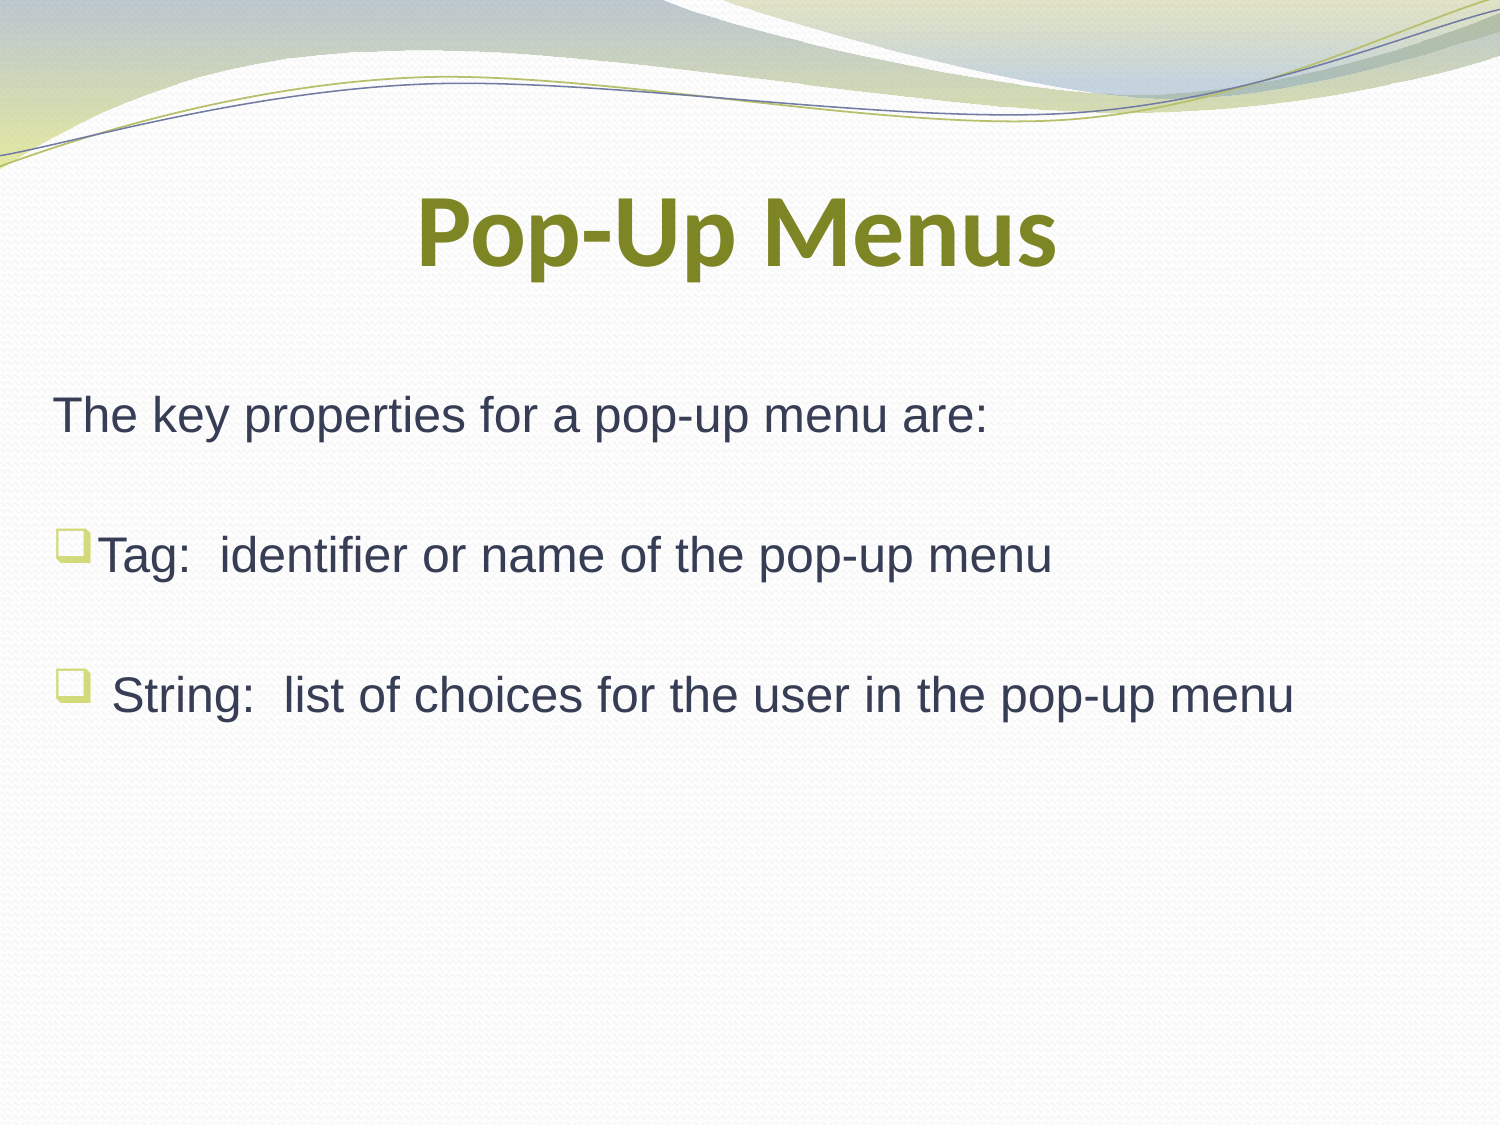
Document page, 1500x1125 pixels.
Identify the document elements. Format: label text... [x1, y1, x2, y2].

list The key properties for a pop-up menu are: Tag: identifier or name of the pop-up menu String: list of choices for the user in the pop-up menu [37, 375, 1463, 988]
title Pop-Up Menus [62, 99, 1413, 288]
